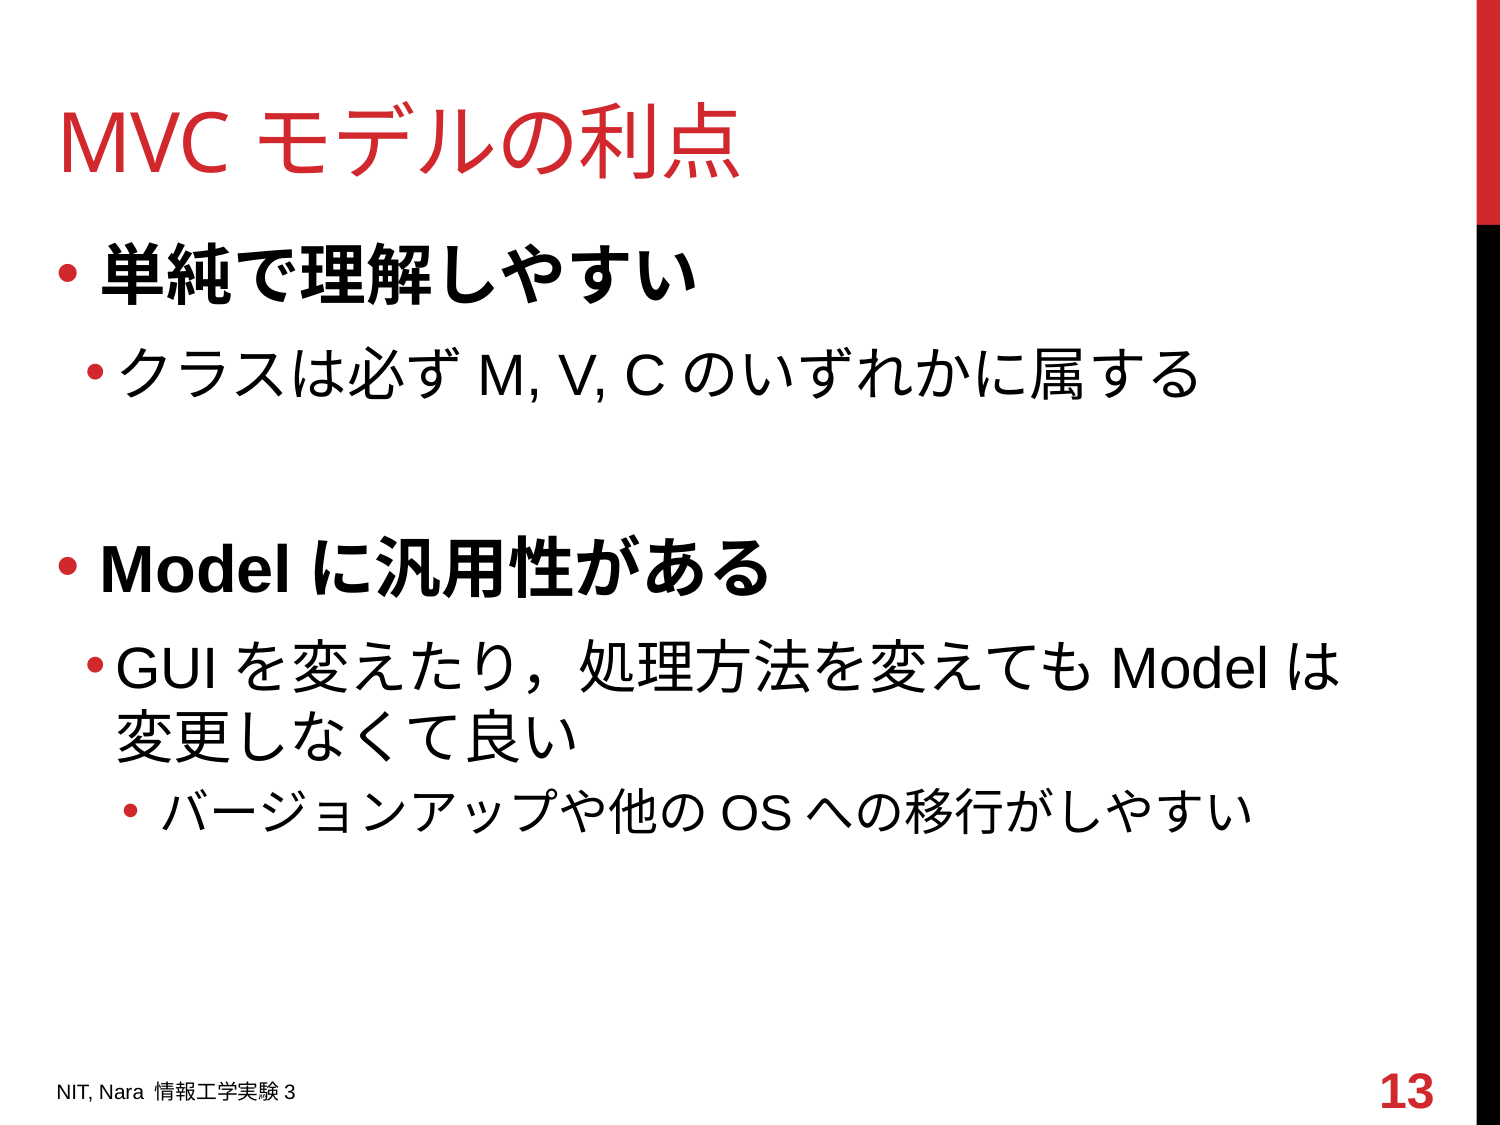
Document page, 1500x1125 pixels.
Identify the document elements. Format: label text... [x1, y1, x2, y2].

list 単純で理解しやすい クラスは必ずM, V, Cのいずれかに属する Modelに汎用性がある GUIを変えたり，処理方法を変えてもModelは 変更しなくて良い バージョンアップや他のOSへの移行がしやすい [41, 224, 1436, 1047]
title MVCモデルの利点 [41, 25, 1436, 197]
slide_number 13 [1364, 1058, 1475, 1119]
footer NIT, Nara 情報工学実験3 [41, 1071, 604, 1118]
